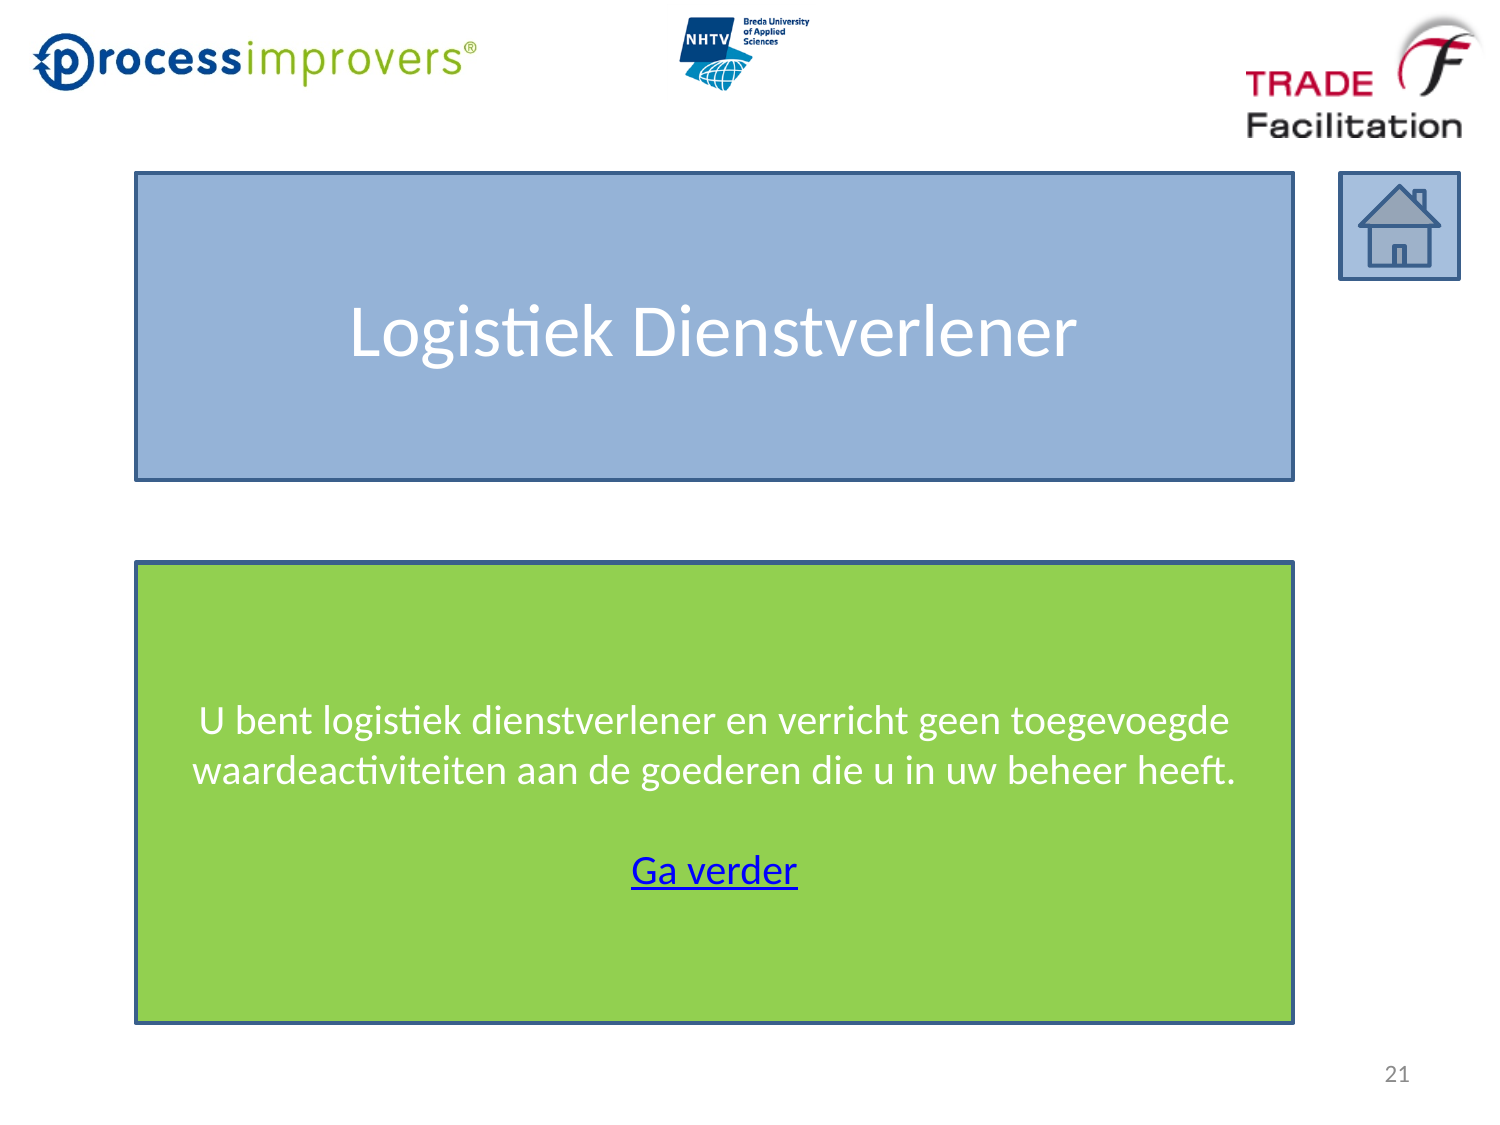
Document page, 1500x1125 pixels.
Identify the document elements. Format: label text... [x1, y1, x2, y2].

slide_number 21 [1074, 1042, 1425, 1103]
text_box U bent logistiek dienstverlener en verricht geen toegevoegde waardeactiviteiten aan de goederen die u in uw beheer heeft. Ga verder [134, 560, 1295, 1025]
text_box Logistiek Dienstverlener [134, 171, 1295, 482]
picture [29, 30, 479, 93]
picture [1246, 10, 1487, 138]
text_box [1338, 171, 1461, 281]
picture [667, 4, 816, 103]
